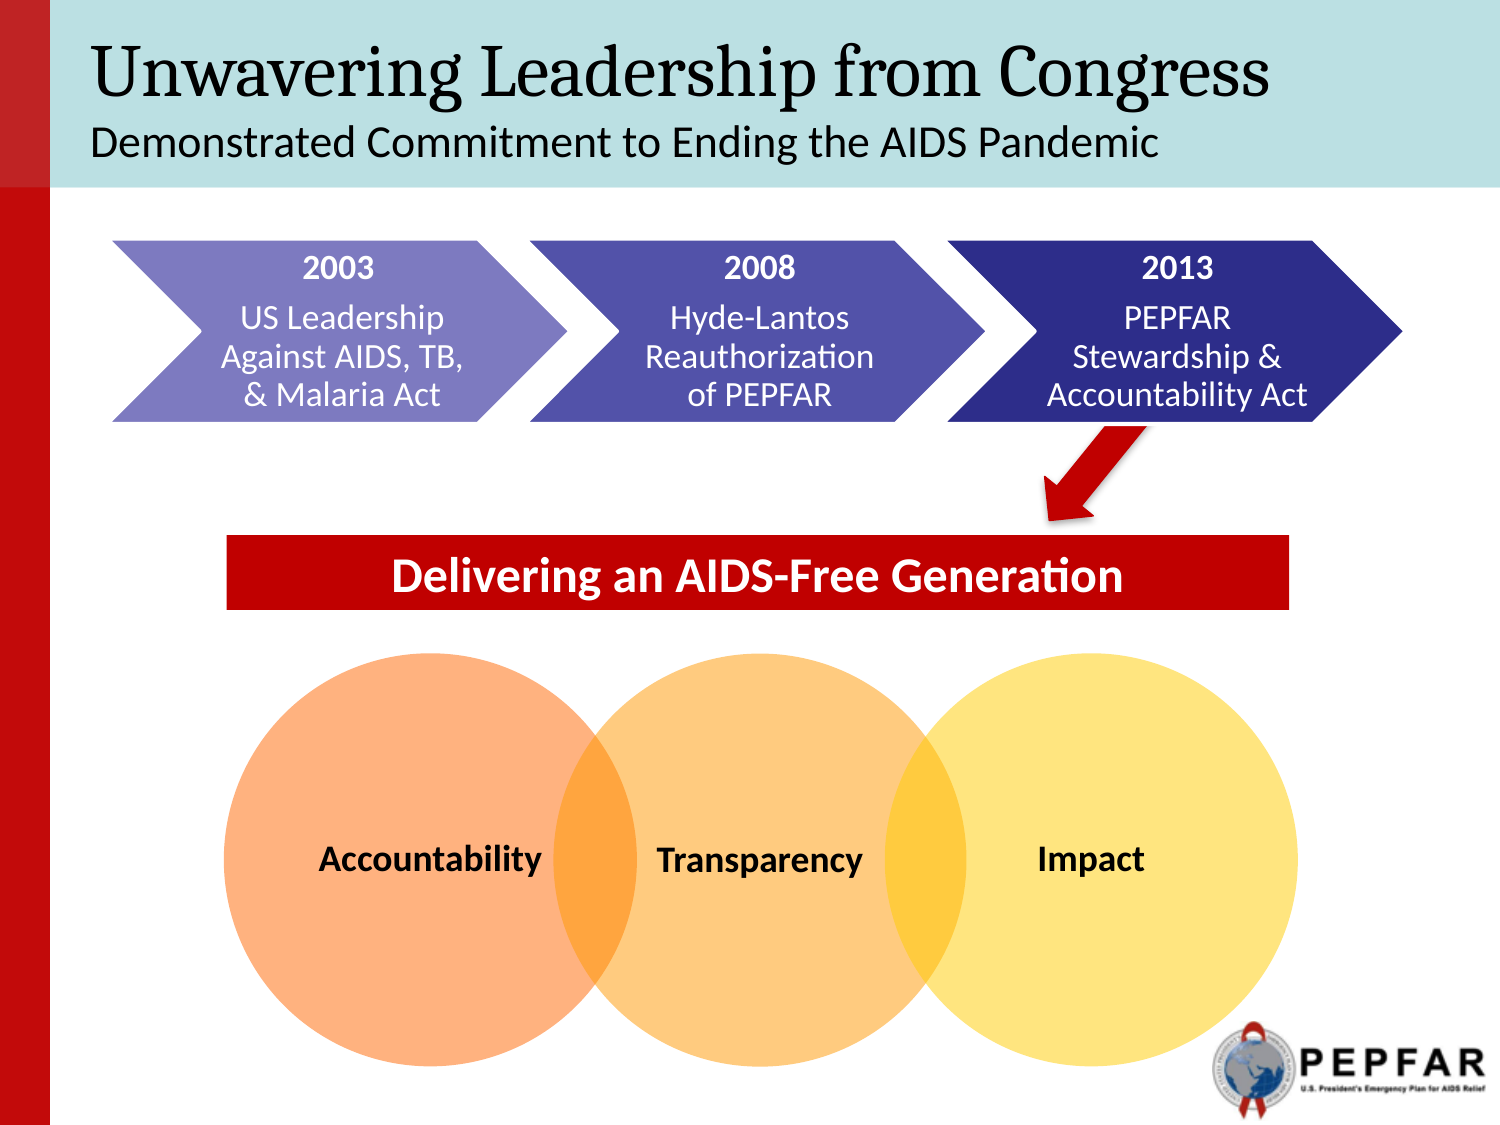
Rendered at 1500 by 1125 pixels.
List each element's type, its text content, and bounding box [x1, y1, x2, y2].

text_box [1043, 472, 1110, 522]
text_box Delivering an AIDS-Free Generation [226, 535, 1290, 610]
picture [1212, 1021, 1489, 1121]
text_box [105, 199, 1407, 463]
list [223, 652, 1299, 1067]
title Unwavering Leadership from Congress Demonstrated Commitment to Ending the AIDS Pandemic [75, 0, 1456, 188]
